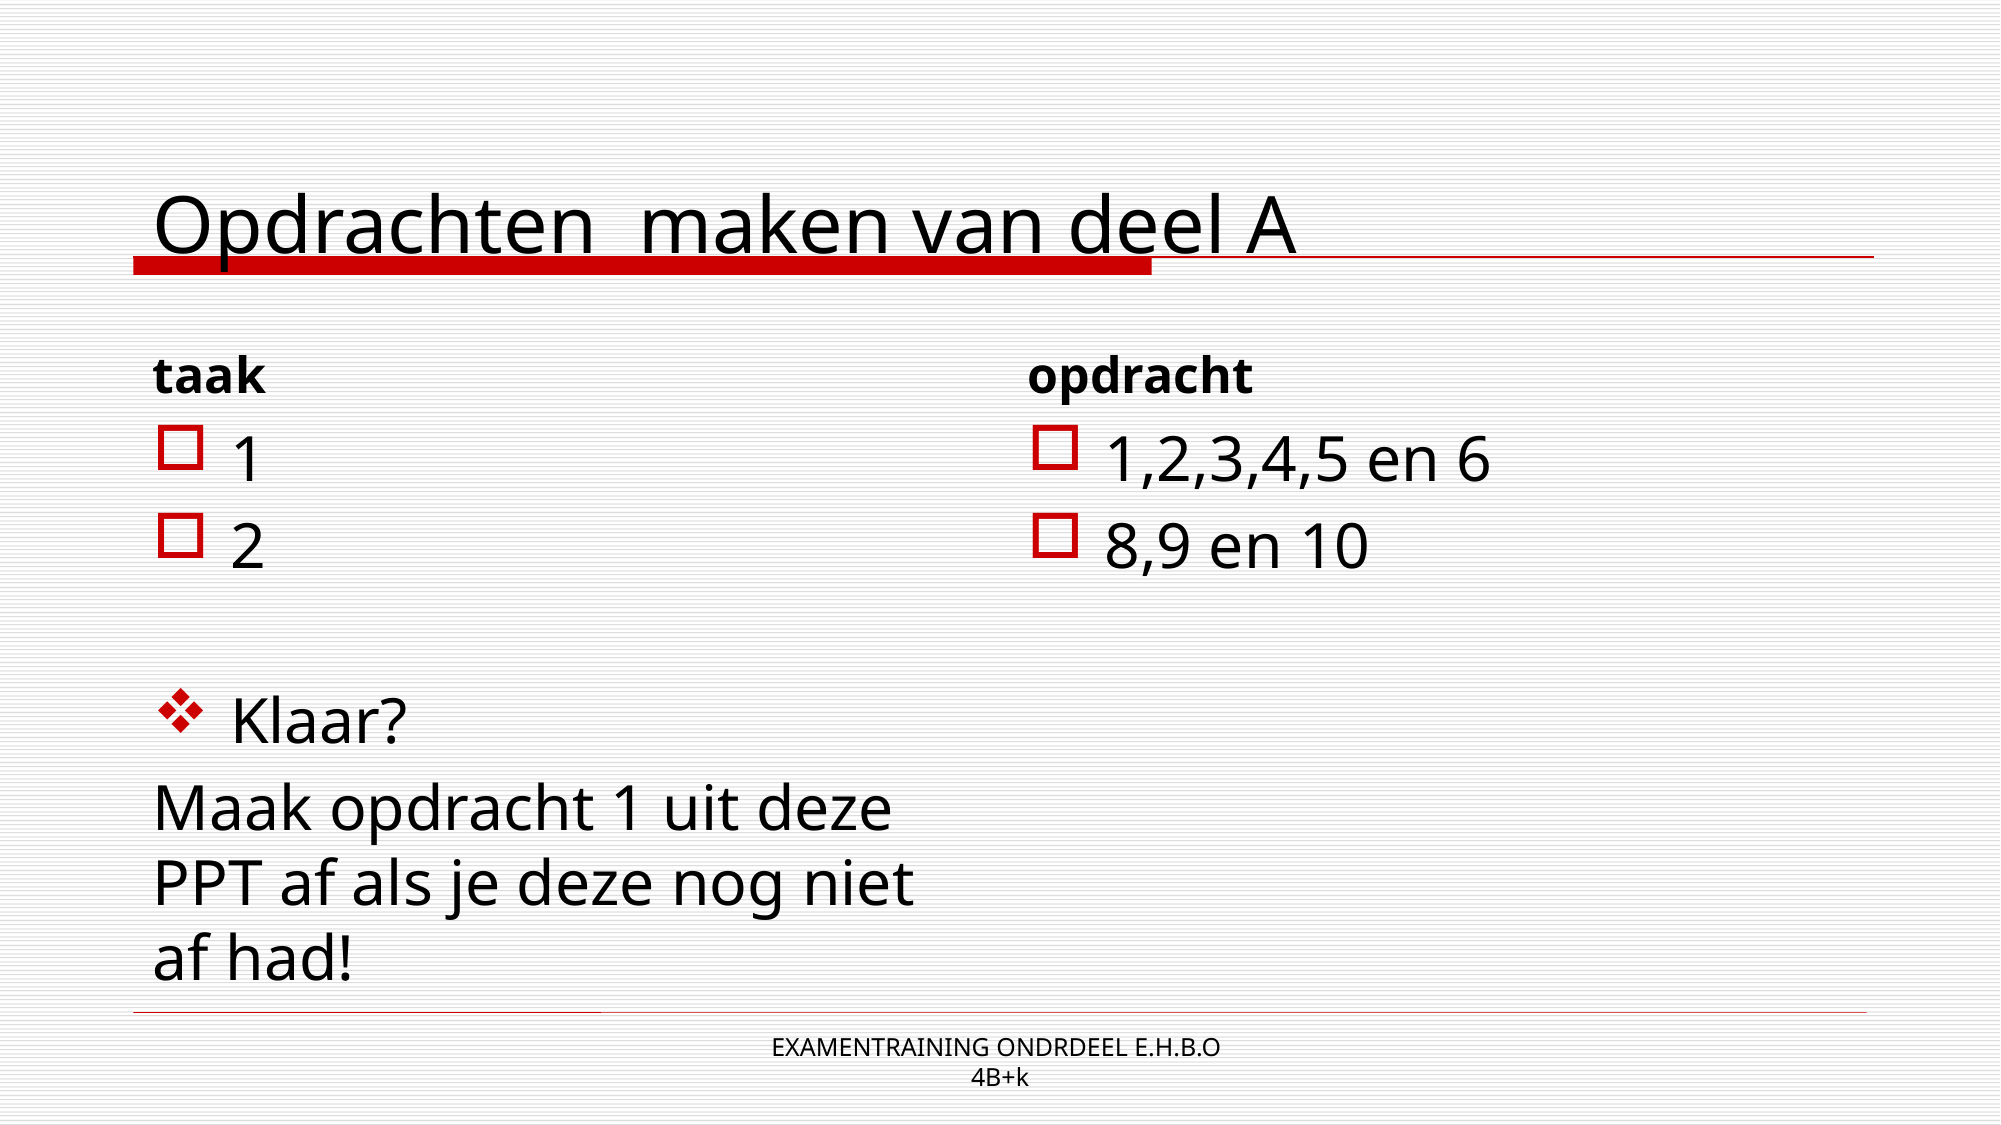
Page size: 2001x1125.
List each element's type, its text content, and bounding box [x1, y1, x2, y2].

footer EXAMENTRAINING ONDRDEEL E.H.B.O 4B+k [683, 1024, 1317, 1103]
list 1,2,3,4,5 en 6 8,9 en 10 [1012, 410, 1863, 1016]
list opdracht [1012, 275, 1863, 410]
list 1 2 Klaar? Maak opdracht 1 uit deze PPT af als je deze nog niet af had! [137, 410, 984, 1016]
title Opdrachten maken van deel A [137, 59, 1863, 278]
list taak [137, 275, 984, 410]
picture [0, 0, 2001, 1125]
